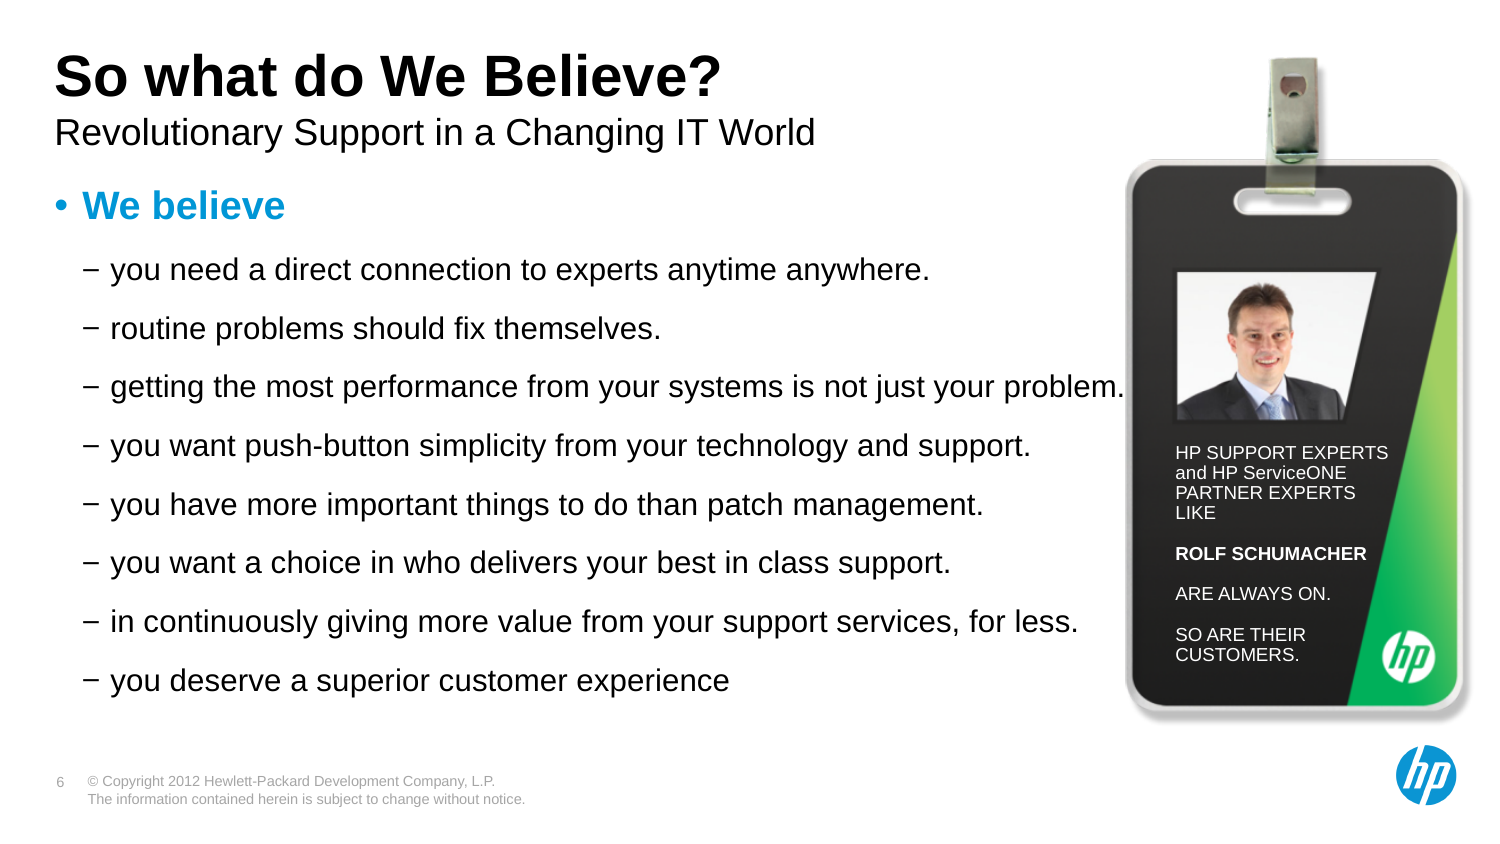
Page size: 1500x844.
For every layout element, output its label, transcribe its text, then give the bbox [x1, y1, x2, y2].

list We believe you need a direct connection to experts anytime anywhere. routine problems should fix themselves. getting the most performance from your systems is not just your problem. you want push-button simplicity from your technology and support. you have more important things to do than patch management. you want a choice in who delivers your best in class support. in continuously giving more value from your support services, for less. you deserve a superior customer experience [54, 185, 1030, 733]
subtitle Revolutionary Support in a Changing IT World [54, 110, 1030, 154]
title So what do We Believe? [54, 38, 1030, 110]
picture [1035, 0, 1500, 806]
